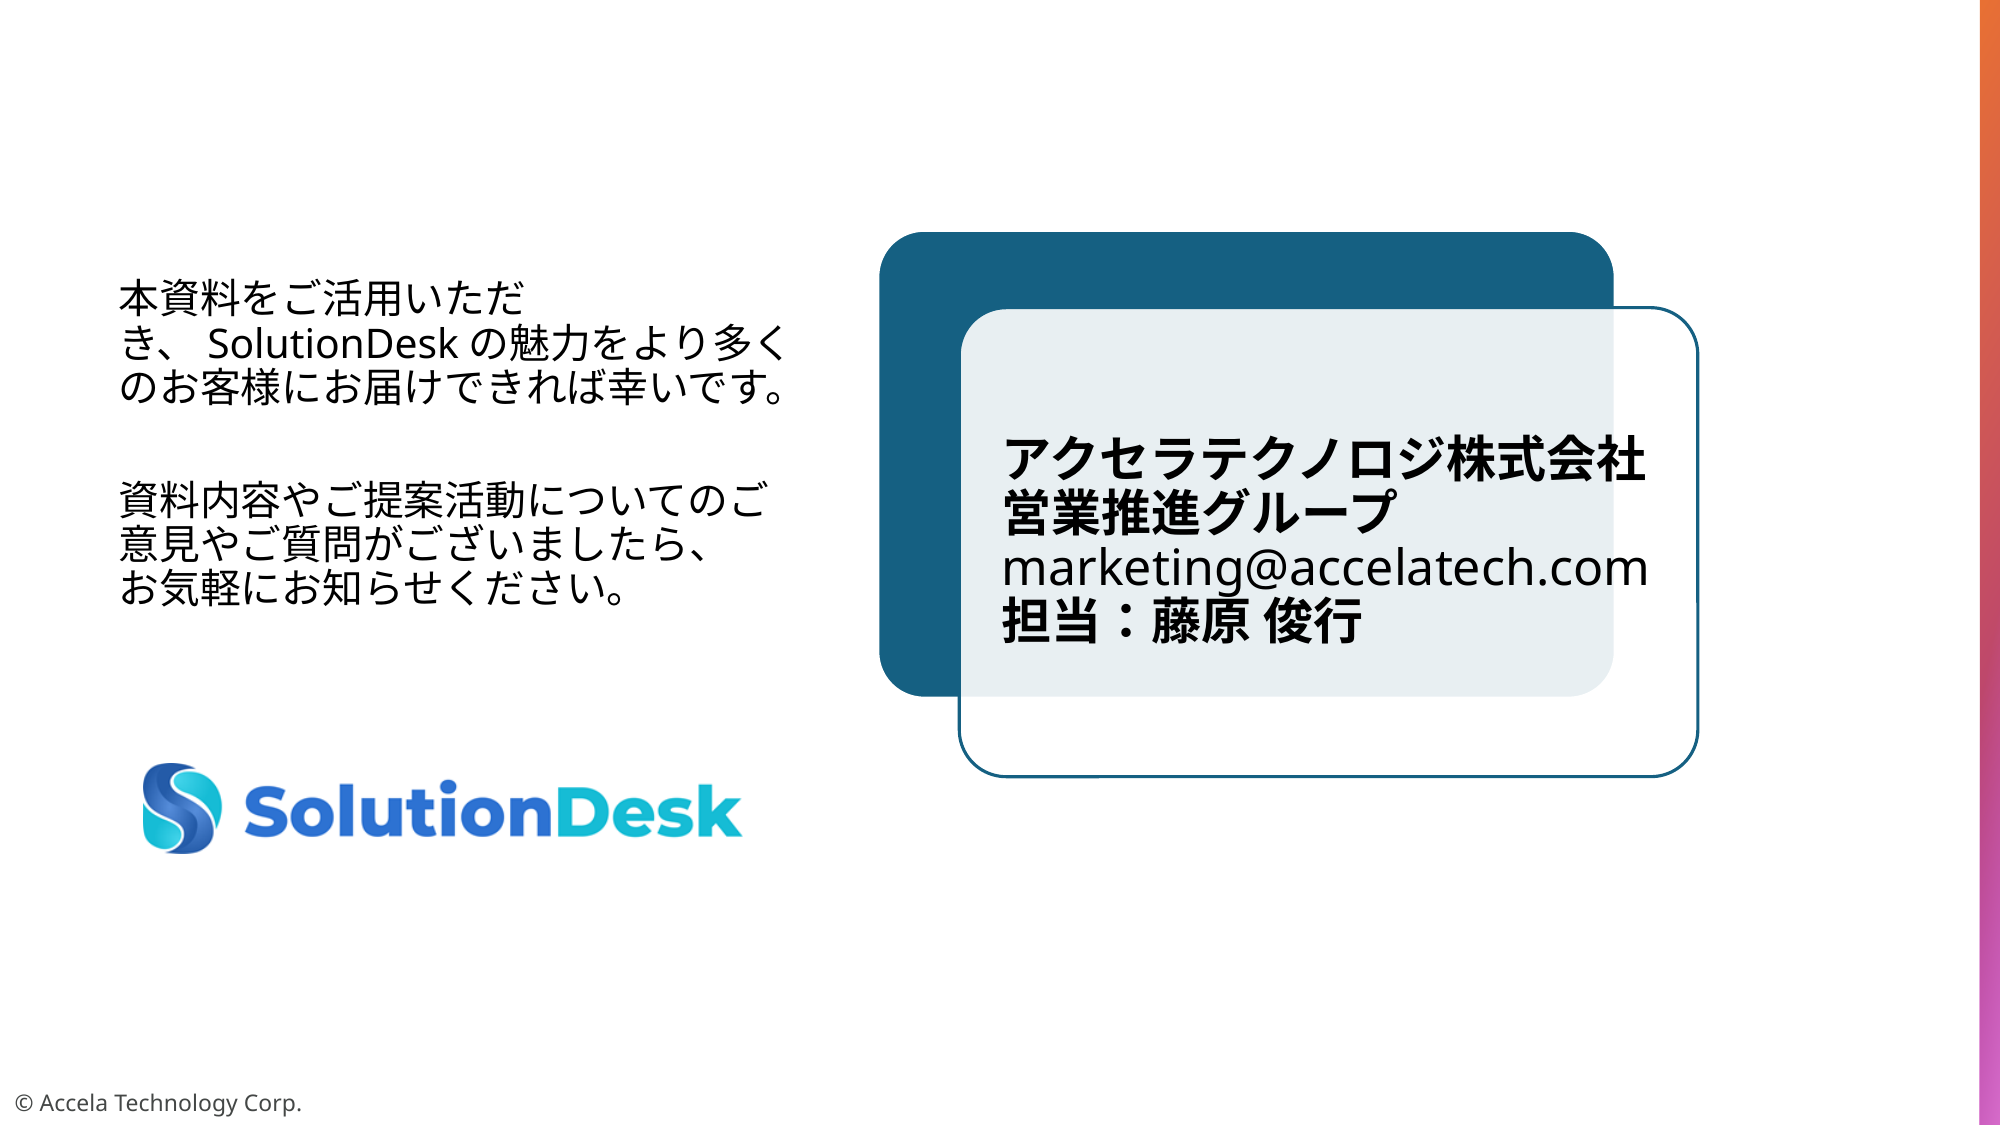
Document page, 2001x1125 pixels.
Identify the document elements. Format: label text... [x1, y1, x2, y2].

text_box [1979, 0, 2000, 1125]
picture [143, 763, 743, 855]
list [876, 169, 1699, 838]
text_box © Accela Technology Corp. [0, 1081, 1000, 1124]
text_box 本資料をご活用いただき、SolutionDeskの魅力をより多くのお客様にお届けできれば幸いです。 資料内容やご提案活動についてのご意見やご質問がございましたら、 お気軽にお知らせください。 [103, 271, 819, 660]
